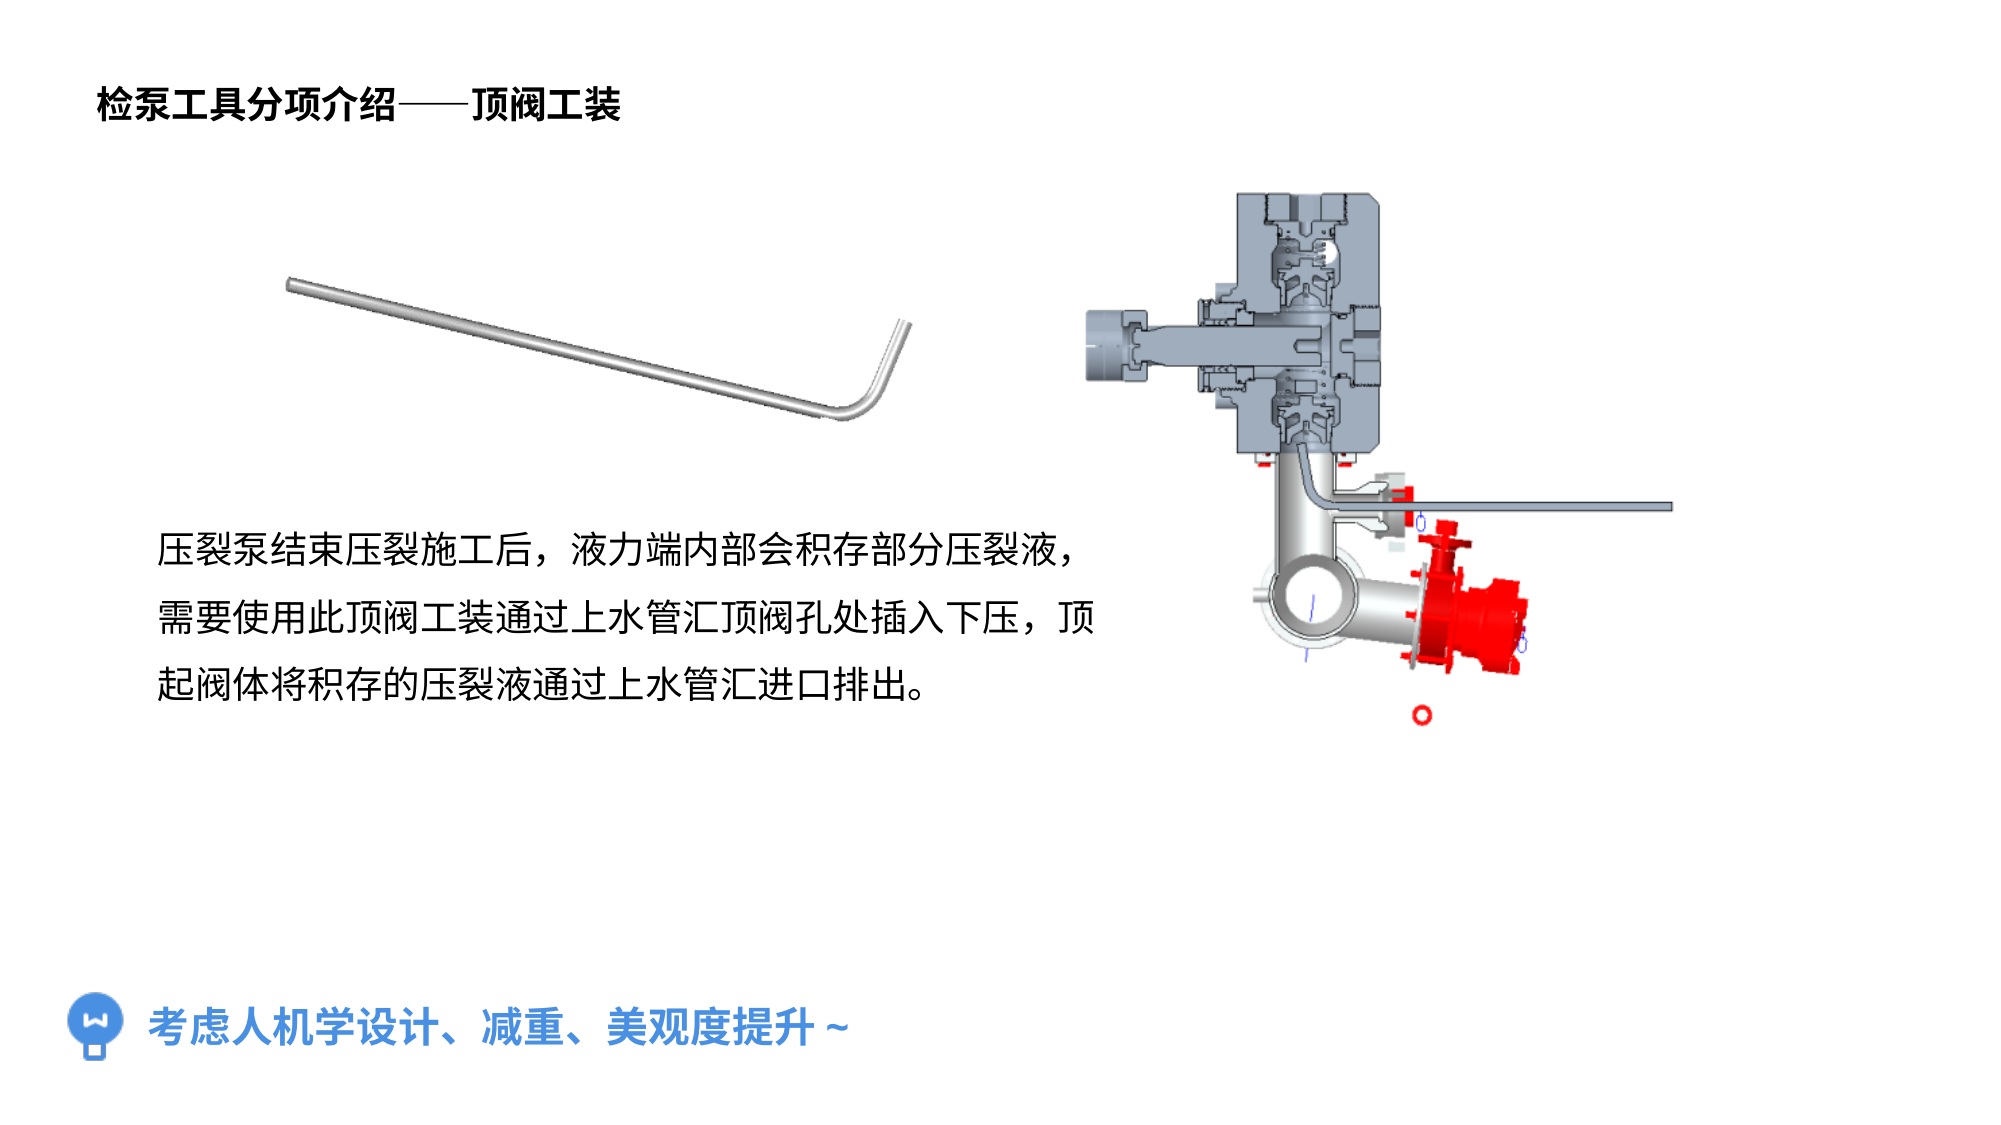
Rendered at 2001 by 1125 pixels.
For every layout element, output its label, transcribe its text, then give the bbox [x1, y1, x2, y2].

picture [258, 235, 934, 457]
text_box 压裂泵结束压裂施工后，液力端内部会积存部分压裂液，需要使用此顶阀工装通过上水管汇顶阀孔处插入下压，顶起阀体将积存的压裂液通过上水管汇进口排出。 [143, 496, 1032, 714]
picture [57, 988, 133, 1064]
text_box 检泵工具分项介绍——顶阀工装 [82, 73, 637, 134]
text_box 考虑人机学设计、减重、美观度提升~ [133, 993, 880, 1059]
picture [1032, 148, 1694, 764]
